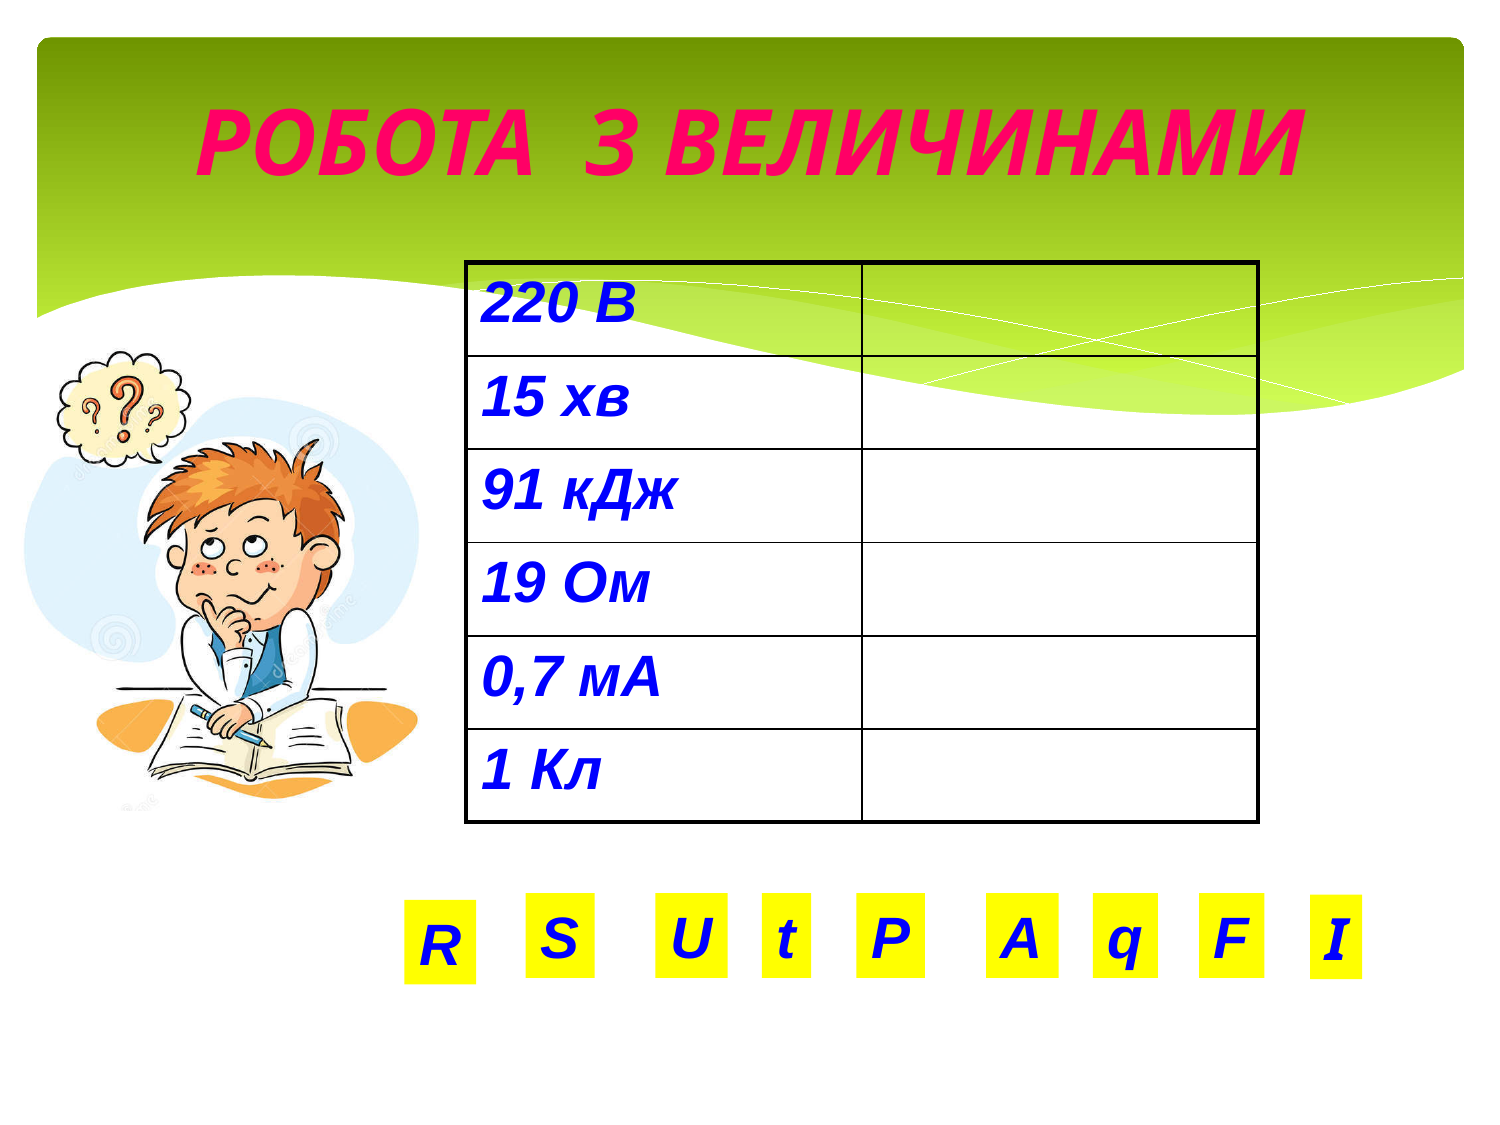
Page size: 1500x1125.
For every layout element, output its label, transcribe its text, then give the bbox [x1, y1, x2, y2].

table_cell 19 Ом [468, 543, 861, 635]
picture [16, 325, 443, 811]
title РОБОТА З ВЕЛИЧИНАМИ [75, 45, 1425, 233]
text_box q [1092, 893, 1158, 978]
text_box U [655, 893, 728, 978]
text_box I [1310, 894, 1363, 980]
text_box А [986, 893, 1059, 978]
table_cell 1 Кл [468, 730, 861, 820]
text_box t [761, 893, 812, 978]
text_box F [1199, 893, 1265, 978]
text_box Р [856, 893, 925, 978]
text_box S [525, 893, 595, 978]
table_cell 0,7 мA [468, 637, 861, 728]
table_cell [863, 450, 1256, 542]
table_cell 15 хв [468, 357, 861, 448]
table_cell [863, 637, 1256, 728]
table_header [863, 265, 1256, 355]
table_cell [863, 543, 1256, 635]
table_header 220 В [468, 265, 861, 355]
table_cell [863, 357, 1256, 448]
text_box R [404, 899, 477, 985]
table_cell [863, 730, 1256, 820]
table_cell 91 кДж [468, 450, 861, 542]
